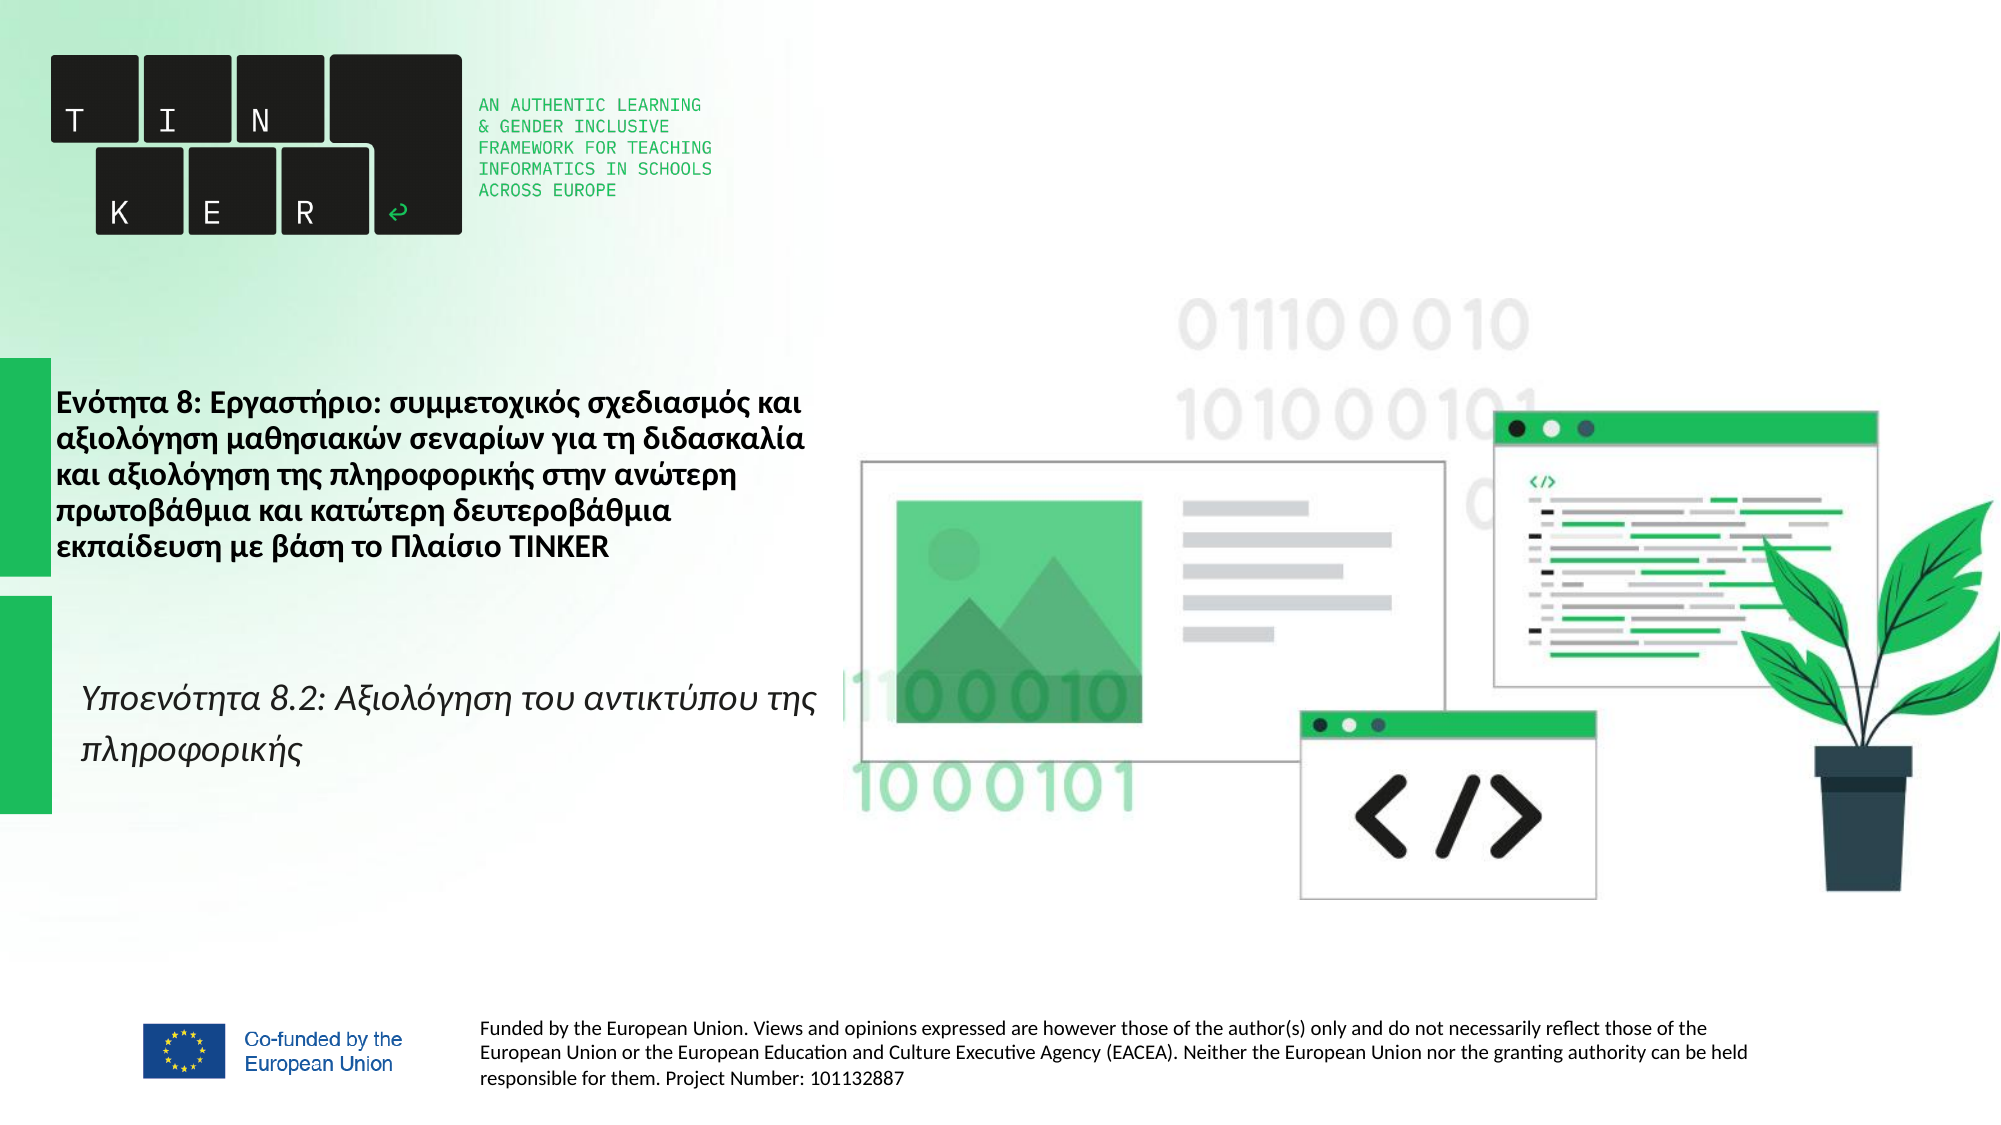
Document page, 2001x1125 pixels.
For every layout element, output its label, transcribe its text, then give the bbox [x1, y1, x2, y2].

subtitle Υποενότητα 8.2: Αξιολόγηση του αντικτύπου της πληροφορικής [65, 611, 869, 824]
picture [0, 0, 2000, 1125]
title Ενότητα 8: Εργαστήριο: συμμετοχικός σχεδιασμός και αξιολόγηση μαθησιακών σεναρίων για τη διδασκαλία και αξιολόγηση της πληροφορικής στην ανώτερη πρωτοβάθμια και κατώτερη δευτεροβάθμια εκπαίδευση με βάση το Πλαίσιο TINKER [41, 364, 844, 584]
